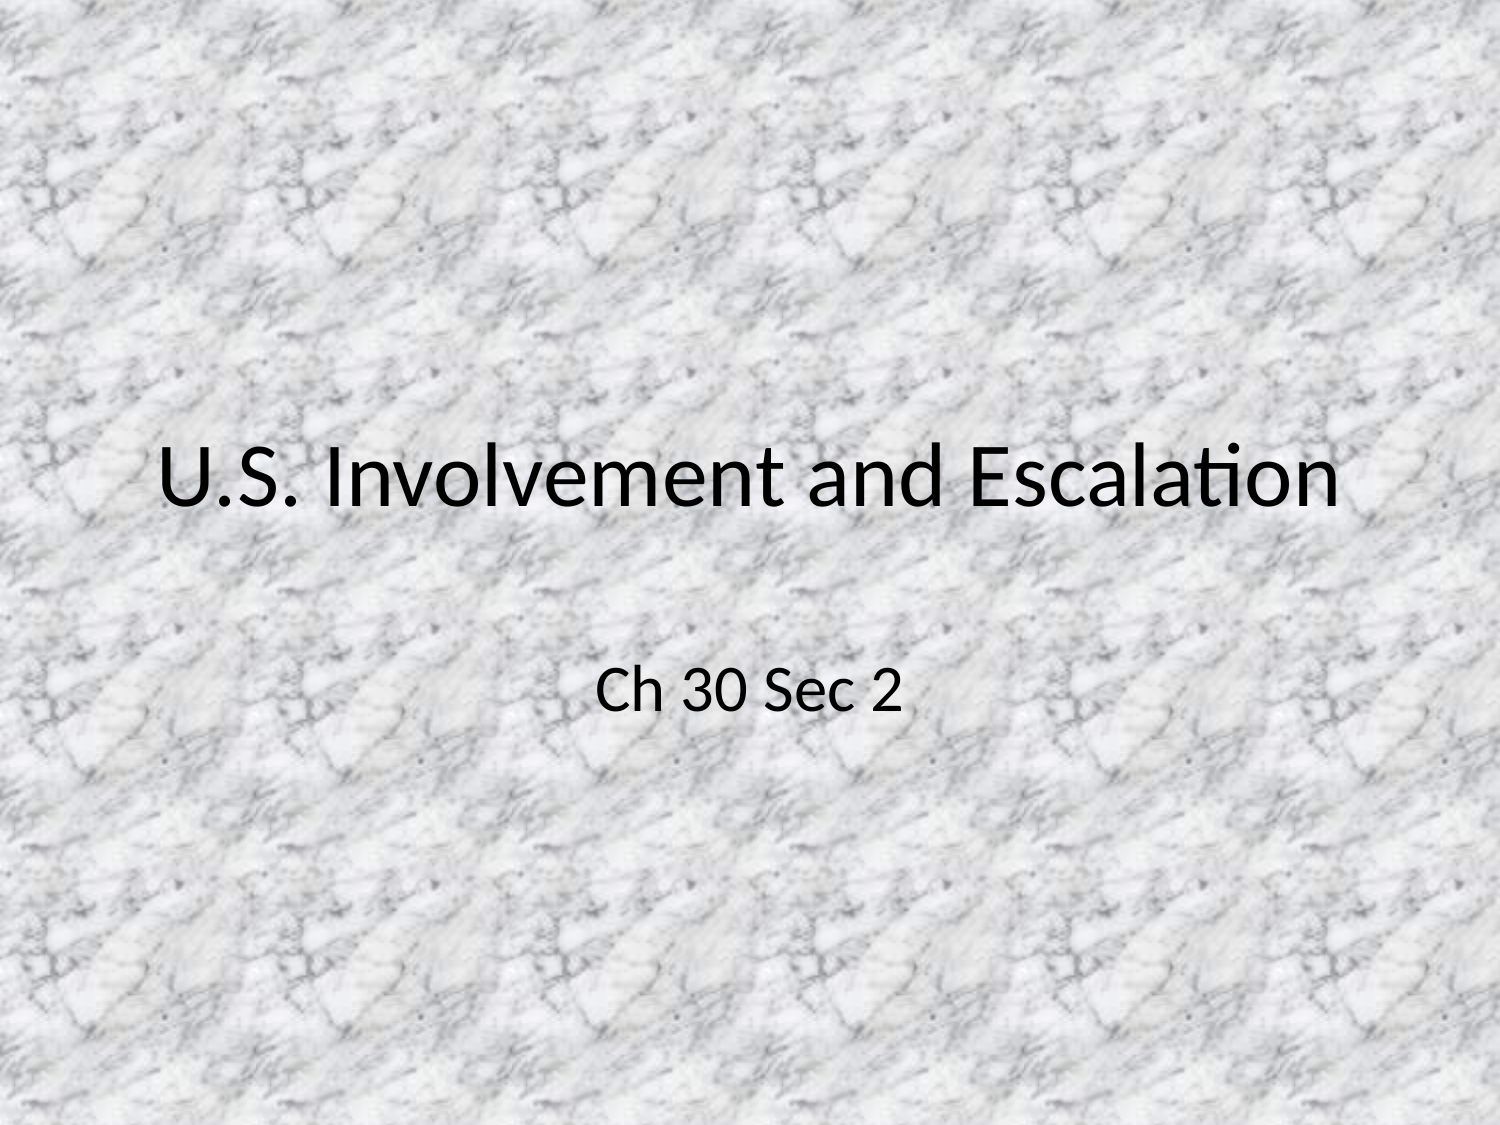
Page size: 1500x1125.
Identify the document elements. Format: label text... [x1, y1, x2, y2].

title U.S. Involvement and Escalation [112, 349, 1388, 591]
subtitle Ch 30 Sec 2 [225, 637, 1275, 925]
picture [0, 0, 1500, 1125]
